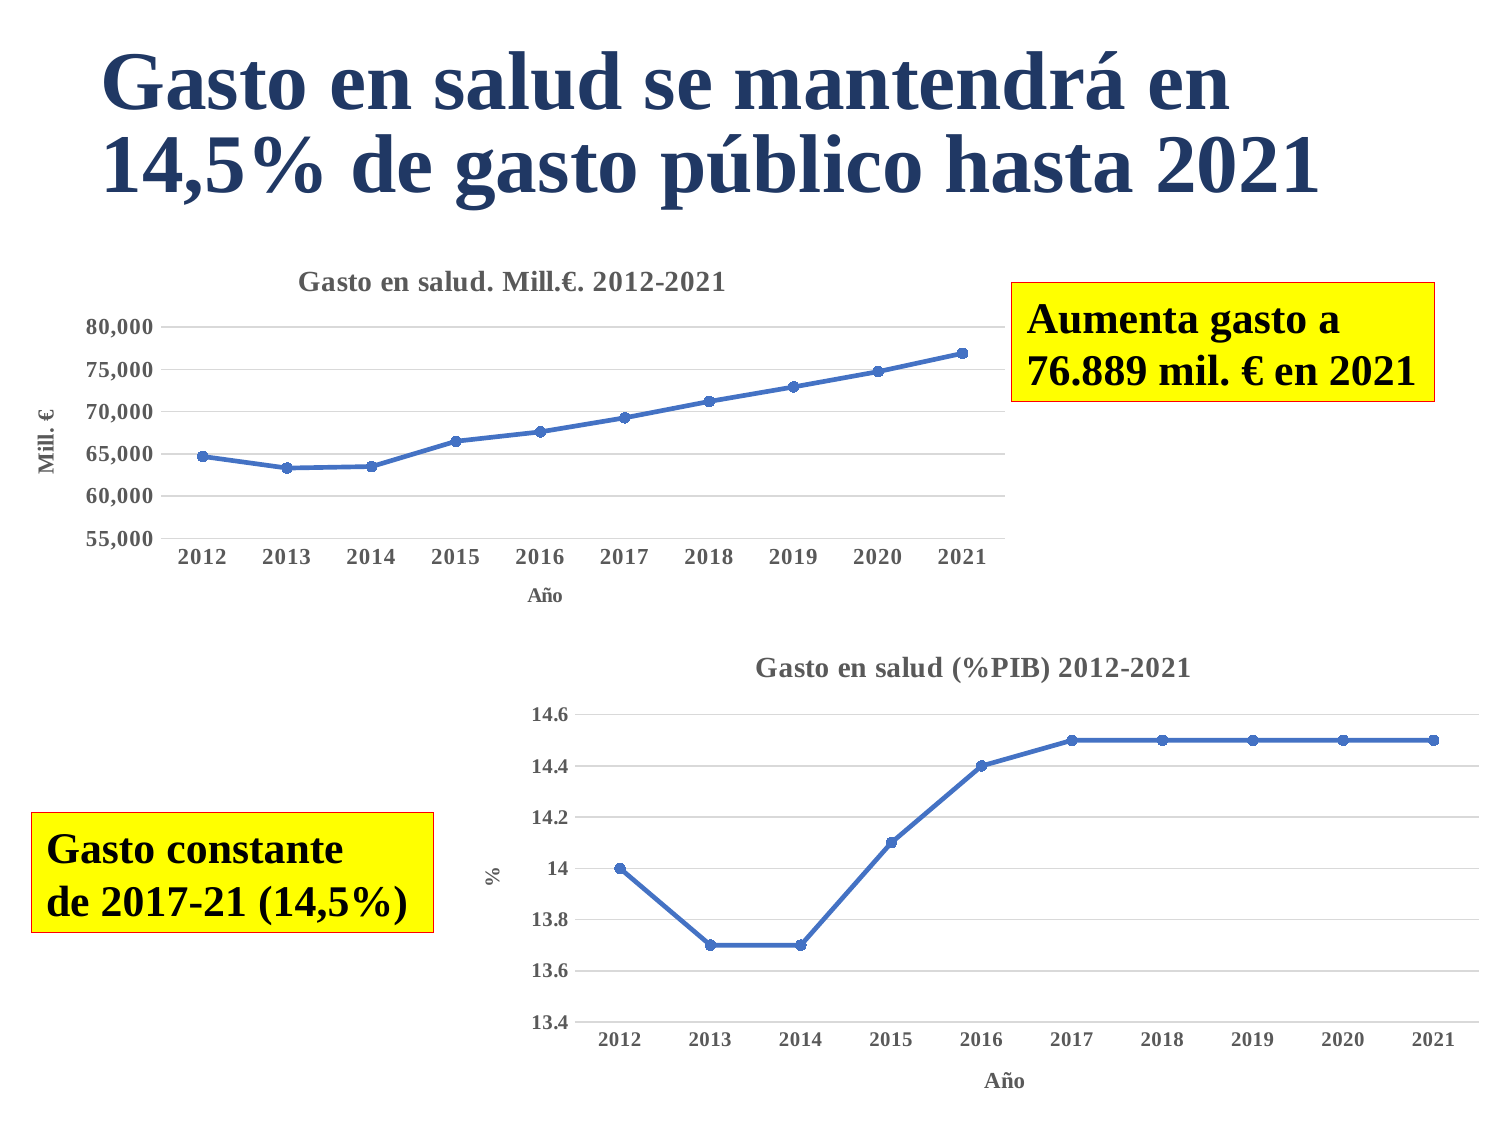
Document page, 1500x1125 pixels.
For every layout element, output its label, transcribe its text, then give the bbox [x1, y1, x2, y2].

text_box Aumenta gasto a 76.889 mil. € en 2021 [1026, 282, 1435, 402]
text_box Gasto constante de 2017-21 (14,5%) [31, 812, 434, 933]
title Gasto en salud se mantendrá en 14,5% de gasto público hasta 2021 [85, 17, 1415, 235]
chart [0, 240, 1500, 1125]
